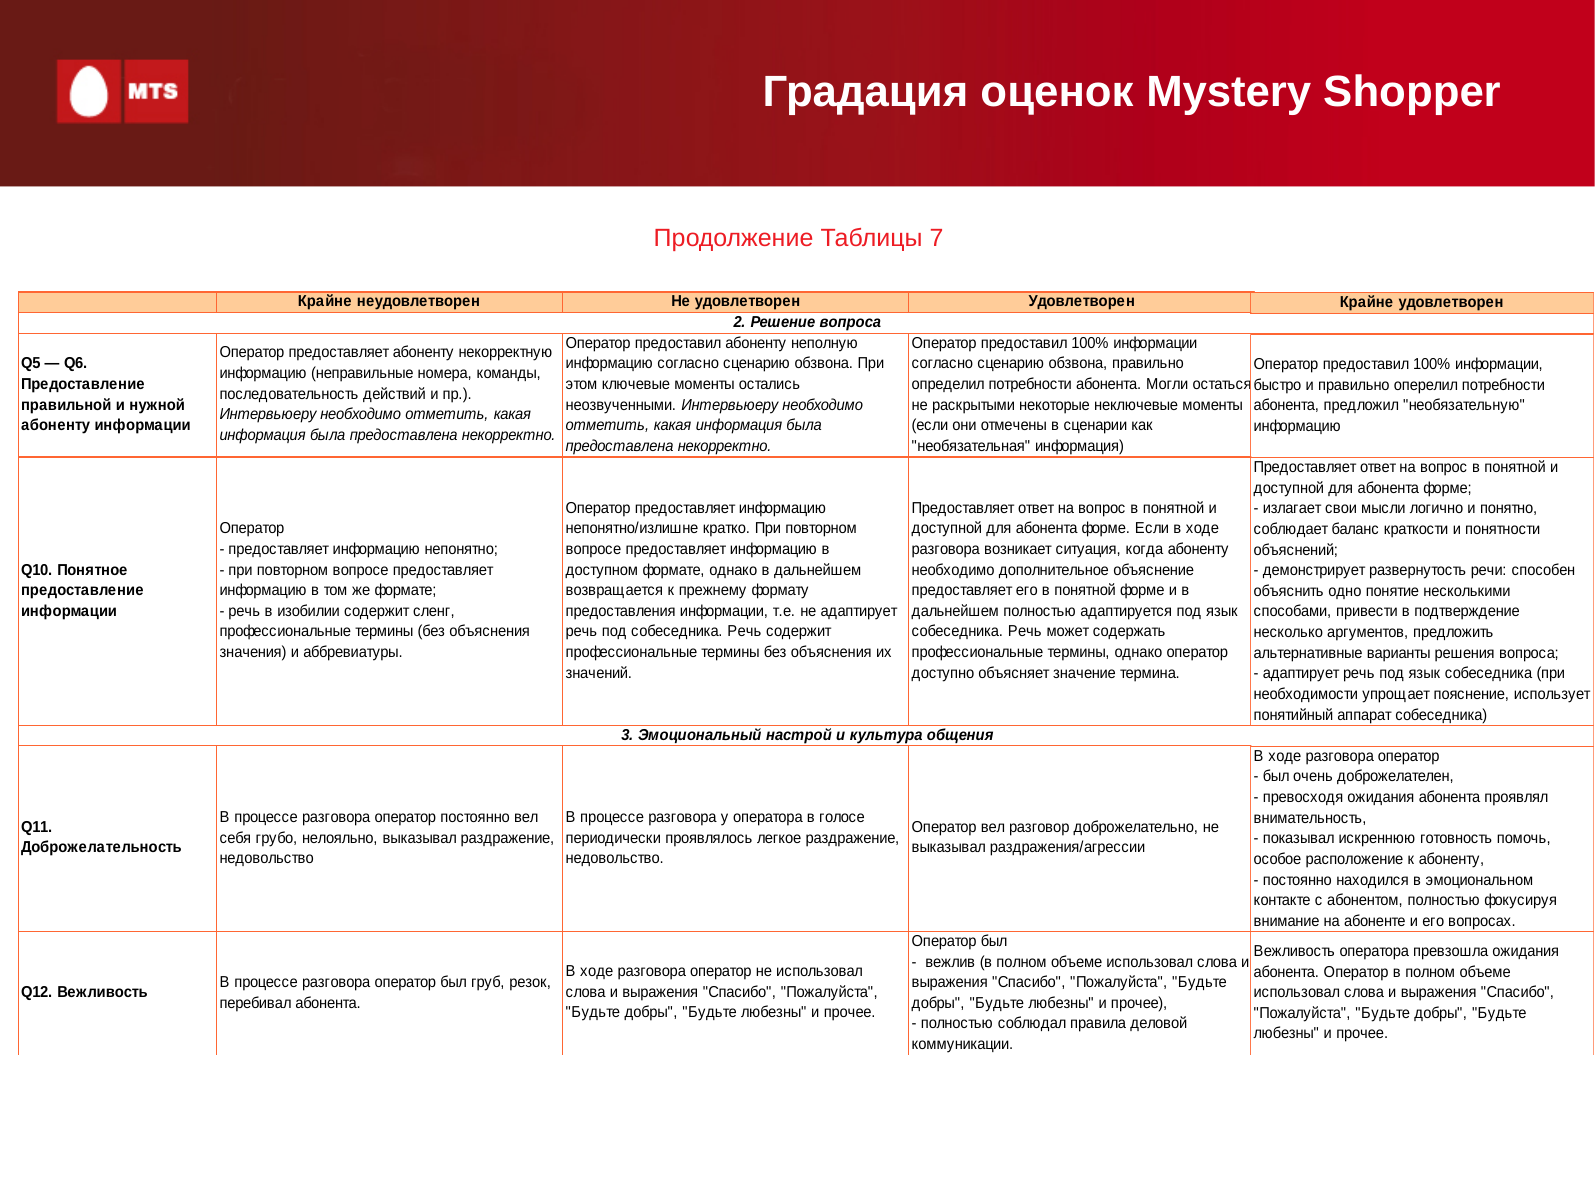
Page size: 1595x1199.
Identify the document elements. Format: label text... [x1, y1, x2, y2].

text_box Градация оценок Mystery Shopper [235, 62, 1501, 123]
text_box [17, 291, 1595, 1057]
text_box Продолжение Таблицы 7 [638, 197, 959, 259]
picture [0, 0, 1595, 1199]
